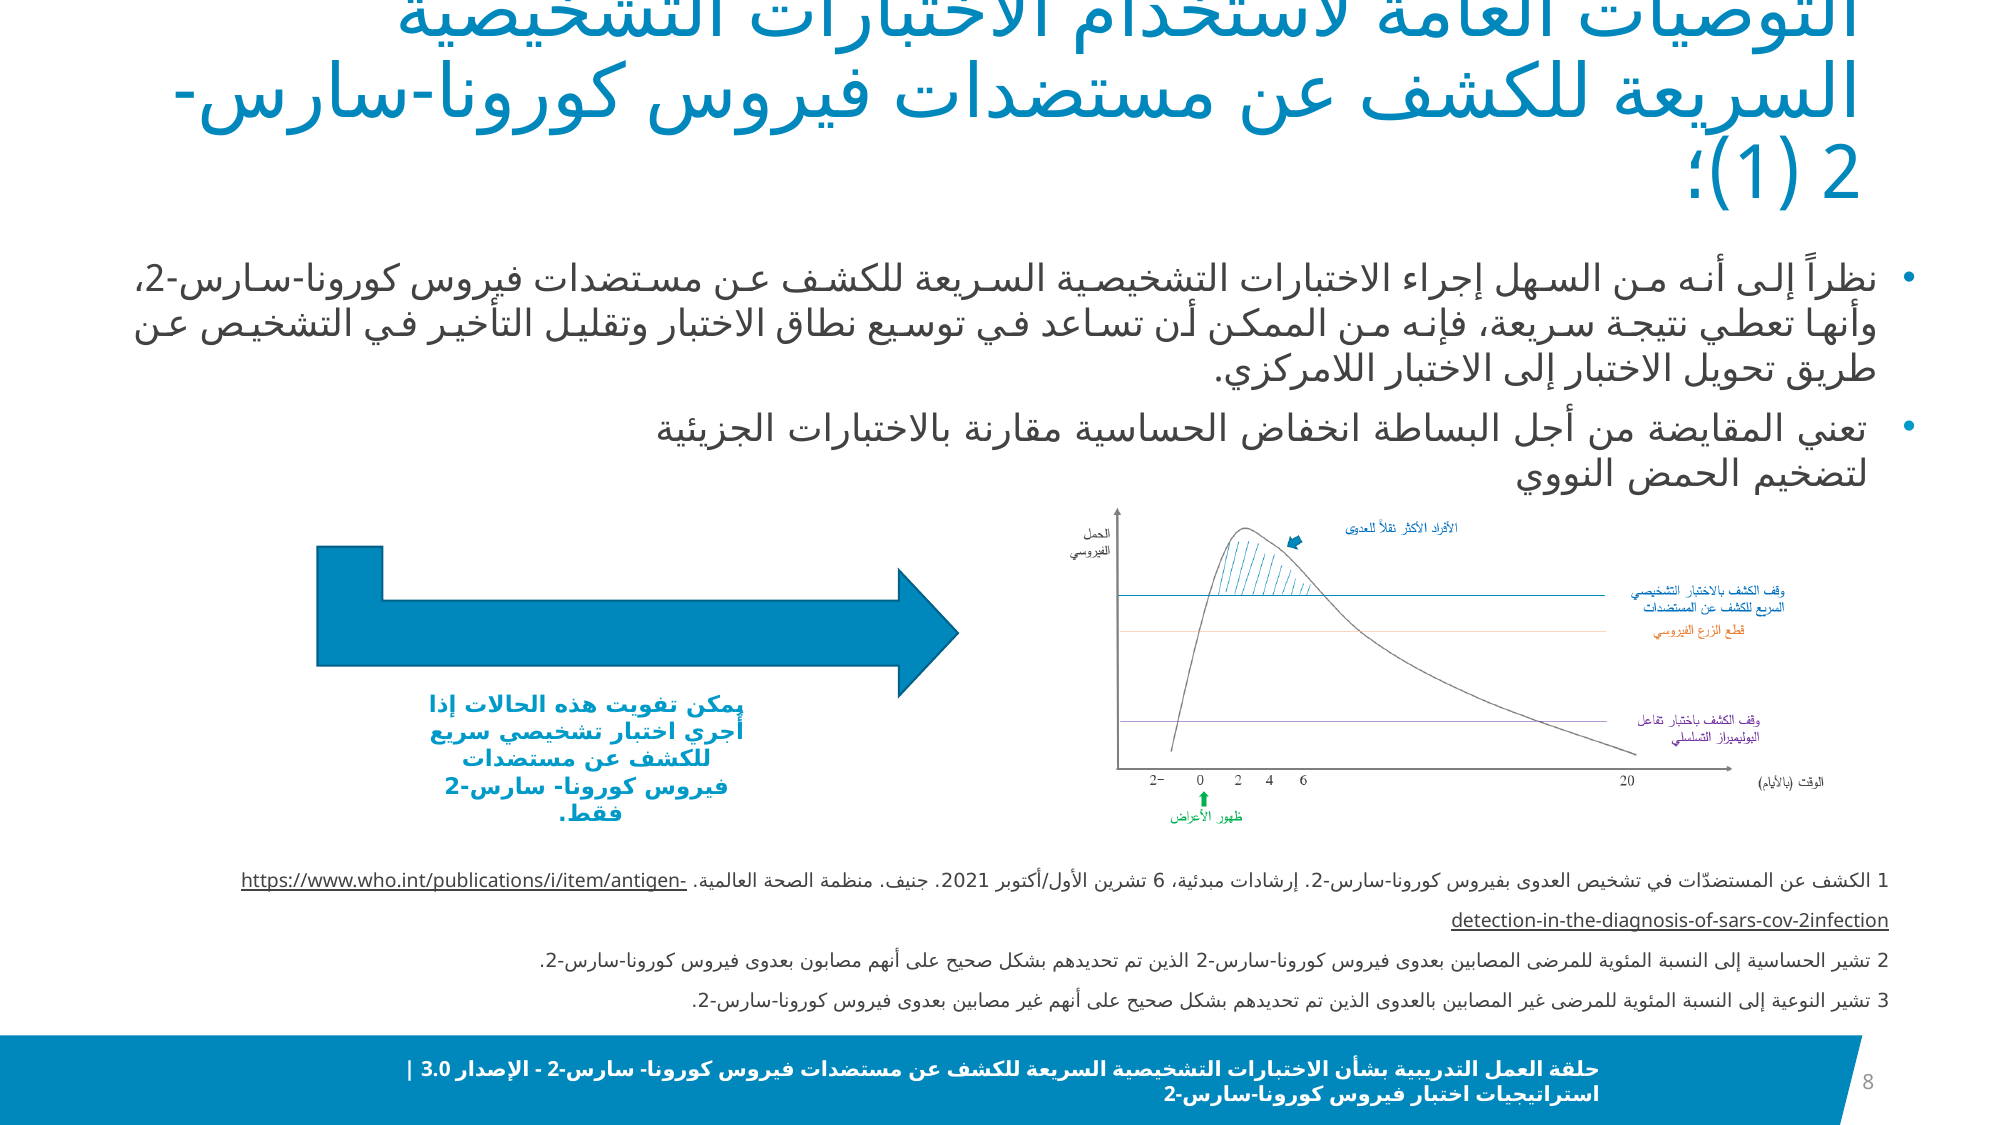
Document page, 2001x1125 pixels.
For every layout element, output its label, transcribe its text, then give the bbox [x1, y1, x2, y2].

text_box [317, 546, 958, 780]
picture [1062, 501, 1827, 827]
text_box 1 الكشف عن المستضدّات في تشخيص العدوى بفيروس كورونا-سارس-2. إرشادات مبدئية، 6 تشرين الأول/أكتوبر 2021. جنيف. منظمة الصحة العالمية. https://www.who.int/publications/i/item/antigen-detection-in-the-diagnosis-of-sars-cov-2infection 2 تشير الحساسية إلى النسبة المئوية للمرضى المصابين بعدوى فيروس كورونا-سارس-2 الذين تم تحديدهم بشكل صحيح على أنهم مصابون بعدوى فيروس كورونا-سارس-2. 3 تشير النوعية إلى النسبة المئوية للمرضى غير المصابين بالعدوى الذين تم تحديدهم بشكل صحيح على أنهم غير مصابين بعدوى فيروس كورونا-سارس-2. [159, 857, 1905, 1032]
footer حلقة العمل التدريبية بشأن الاختبارات التشخيصية السريعة للكشف عن مستضدات فيروس كورونا- سارس-2 - الإصدار 3.0 | استراتيجيات اختبار فيروس كورونا-سارس-2 [399, 1039, 1600, 1122]
text_box تعني المقايضة من أجل البساطة انخفاض الحساسية مقارنة بالاختبارات الجزيئية لتضخيم الحمض النووي [513, 396, 1931, 546]
title التوصيات العامة لاستخدام الاختبارات التشخيصية السريعة للكشف عن مستضدات فيروس كورونا-سارس-2 (1)؛ [137, 59, 1863, 215]
slide_number 8 [1862, 1035, 1947, 1125]
list نظراً إلى أنه من السهل إجراء الاختبارات التشخيصية السريعة للكشف عن مستضدات فيروس كورونا-سارس-2، وأنها تعطي نتيجة سريعة، فإنه من الممكن أن تساعد في توسيع نطاق الاختبار وتقليل التأخير في التشخيص عن طريق تحويل الاختبار إلى الاختبار اللامركزي. [118, 246, 1931, 917]
